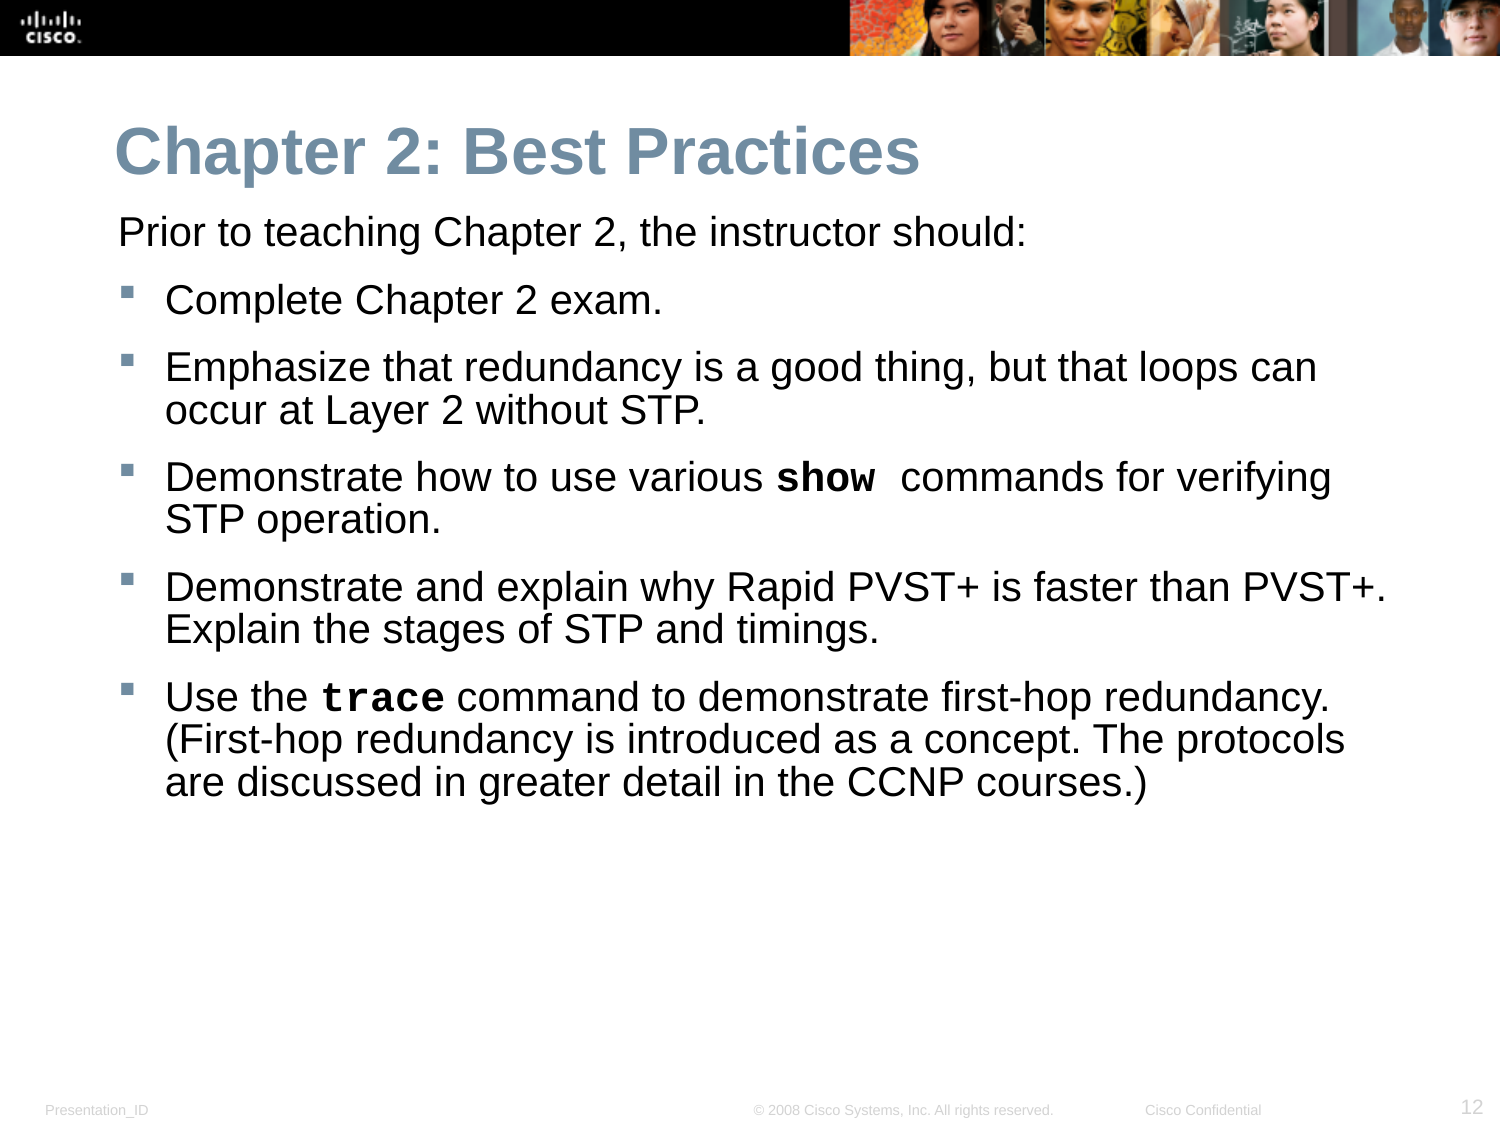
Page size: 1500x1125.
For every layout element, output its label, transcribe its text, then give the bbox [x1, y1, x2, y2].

list Prior to teaching Chapter 2, the instructor should: Complete Chapter 2 exam. Emphasize that redundancy is a good thing, but that loops can occur at Layer 2 without STP. Demonstrate how to use various show commands for verifying STP operation. Demonstrate and explain why Rapid PVST+ is faster than PVST+. Explain the stages of STP and timings. Use the trace command to demonstrate first-hop redundancy. (First-hop redundancy is introduced as a concept. The protocols are discussed in greater detail in the CCNP courses.) [84, 206, 1427, 971]
text_box Chapter 2: Best Practices [101, 57, 1438, 196]
picture [0, 0, 1500, 56]
